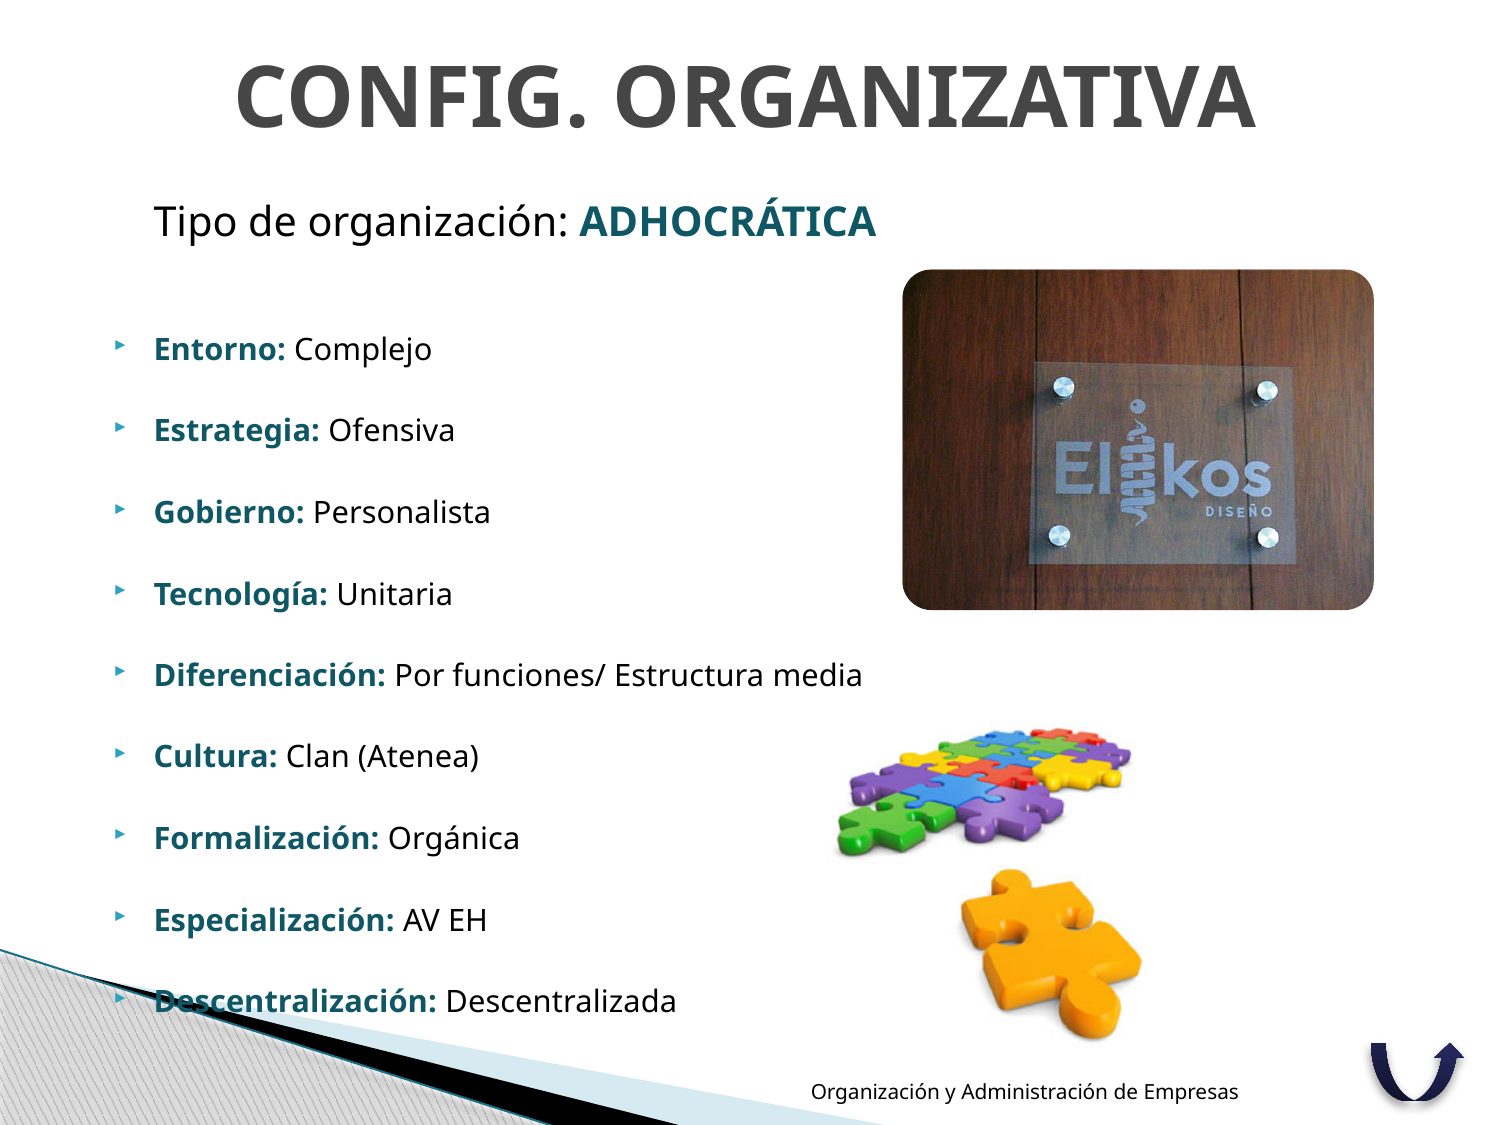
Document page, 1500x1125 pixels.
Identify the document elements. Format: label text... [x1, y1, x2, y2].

footer Organización y Administración de Empresas [718, 1051, 1254, 1112]
text_box [1371, 1042, 1464, 1102]
title CONFIG. ORGANIZATIVA [70, 0, 1421, 188]
picture [902, 269, 1375, 611]
picture [796, 691, 1179, 1073]
list Tipo de organización: ADHOCRÁTICA Entorno: Complejo Estrategia: Ofensiva Gobierno: Personalista Tecnología: Unitaria Diferenciación: Por funciones/ Estructura media Cultura: Clan (Atenea) Formalización: Orgánica Especialización: AV EH Descentralización: Descentralizada [82, 187, 1432, 1043]
